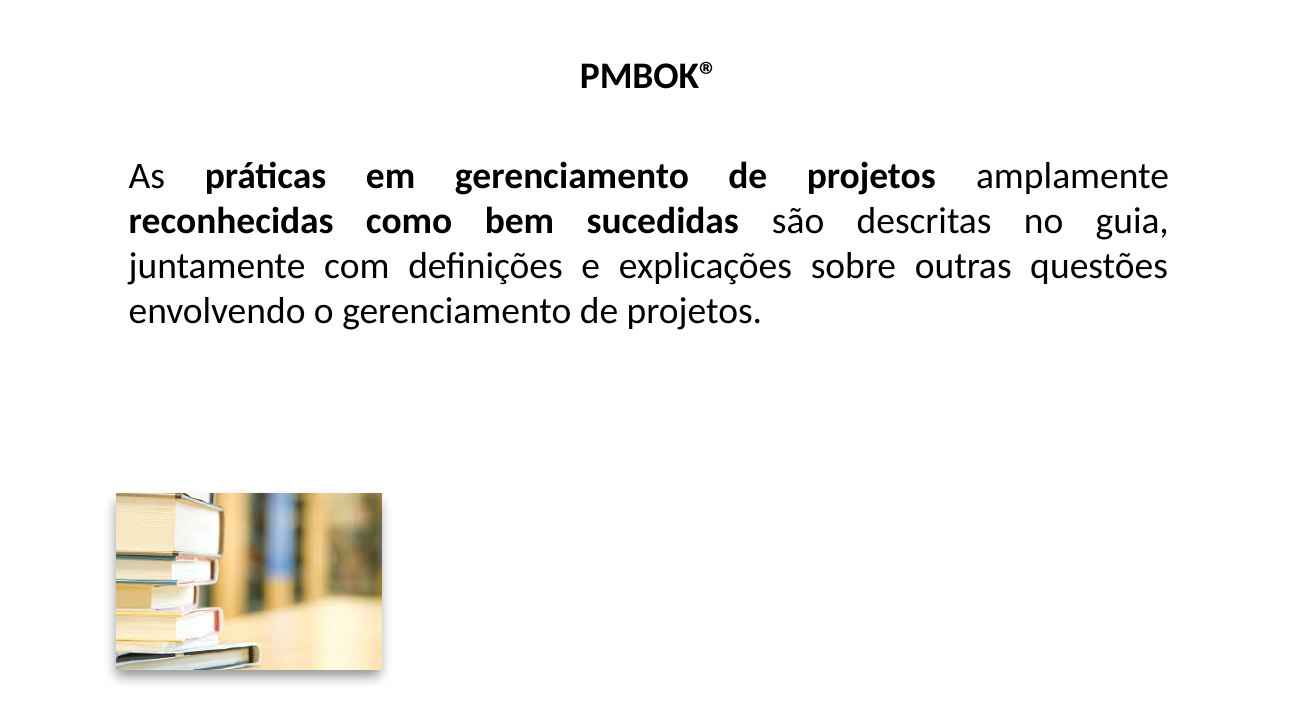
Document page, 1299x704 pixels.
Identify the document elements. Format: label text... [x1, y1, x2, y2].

text_box As práticas em gerenciamento de projetos amplamente reconhecidas como bem sucedidas são descritas no guia, juntamente com definições e explicações sobre outras questões envolvendo o gerenciamento de projetos. [117, 145, 1181, 559]
picture [116, 493, 382, 670]
text_box PMBOK® [0, 43, 1299, 104]
